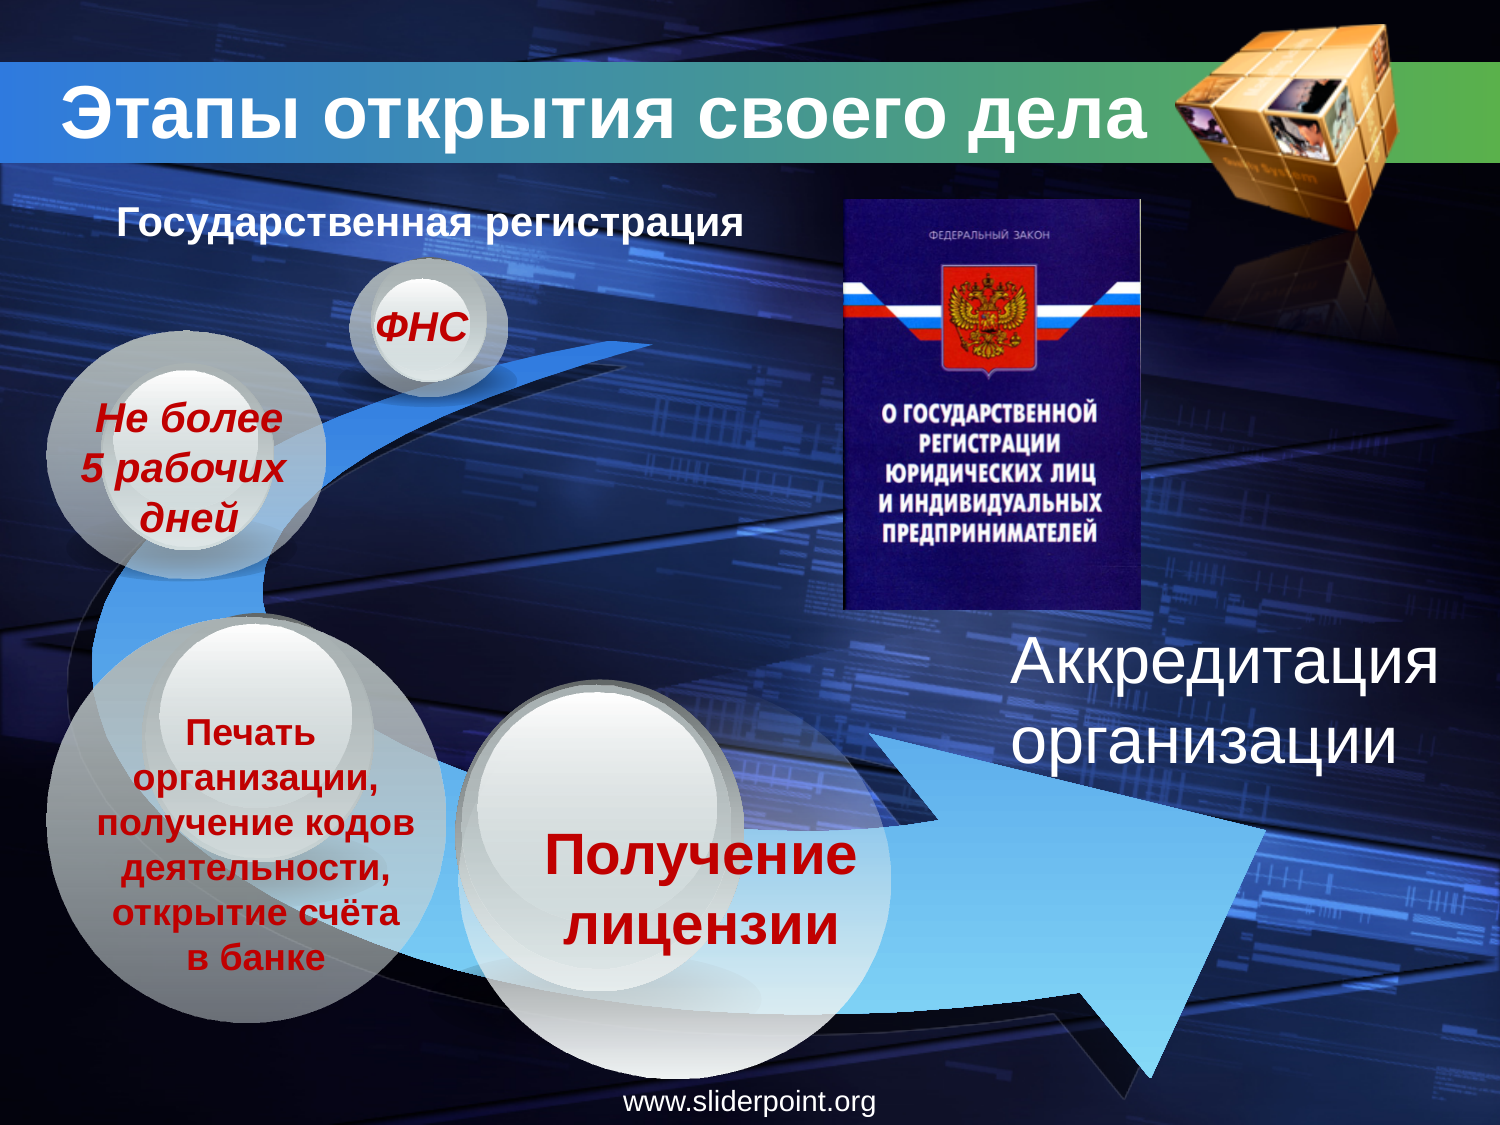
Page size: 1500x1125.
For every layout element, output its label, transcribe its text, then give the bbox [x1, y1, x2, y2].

picture [0, 0, 1500, 1125]
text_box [46, 187, 1475, 1079]
footer www.sliderpoint.org [512, 1088, 988, 1116]
title Этапы открытия своего дела [0, 62, 1163, 156]
